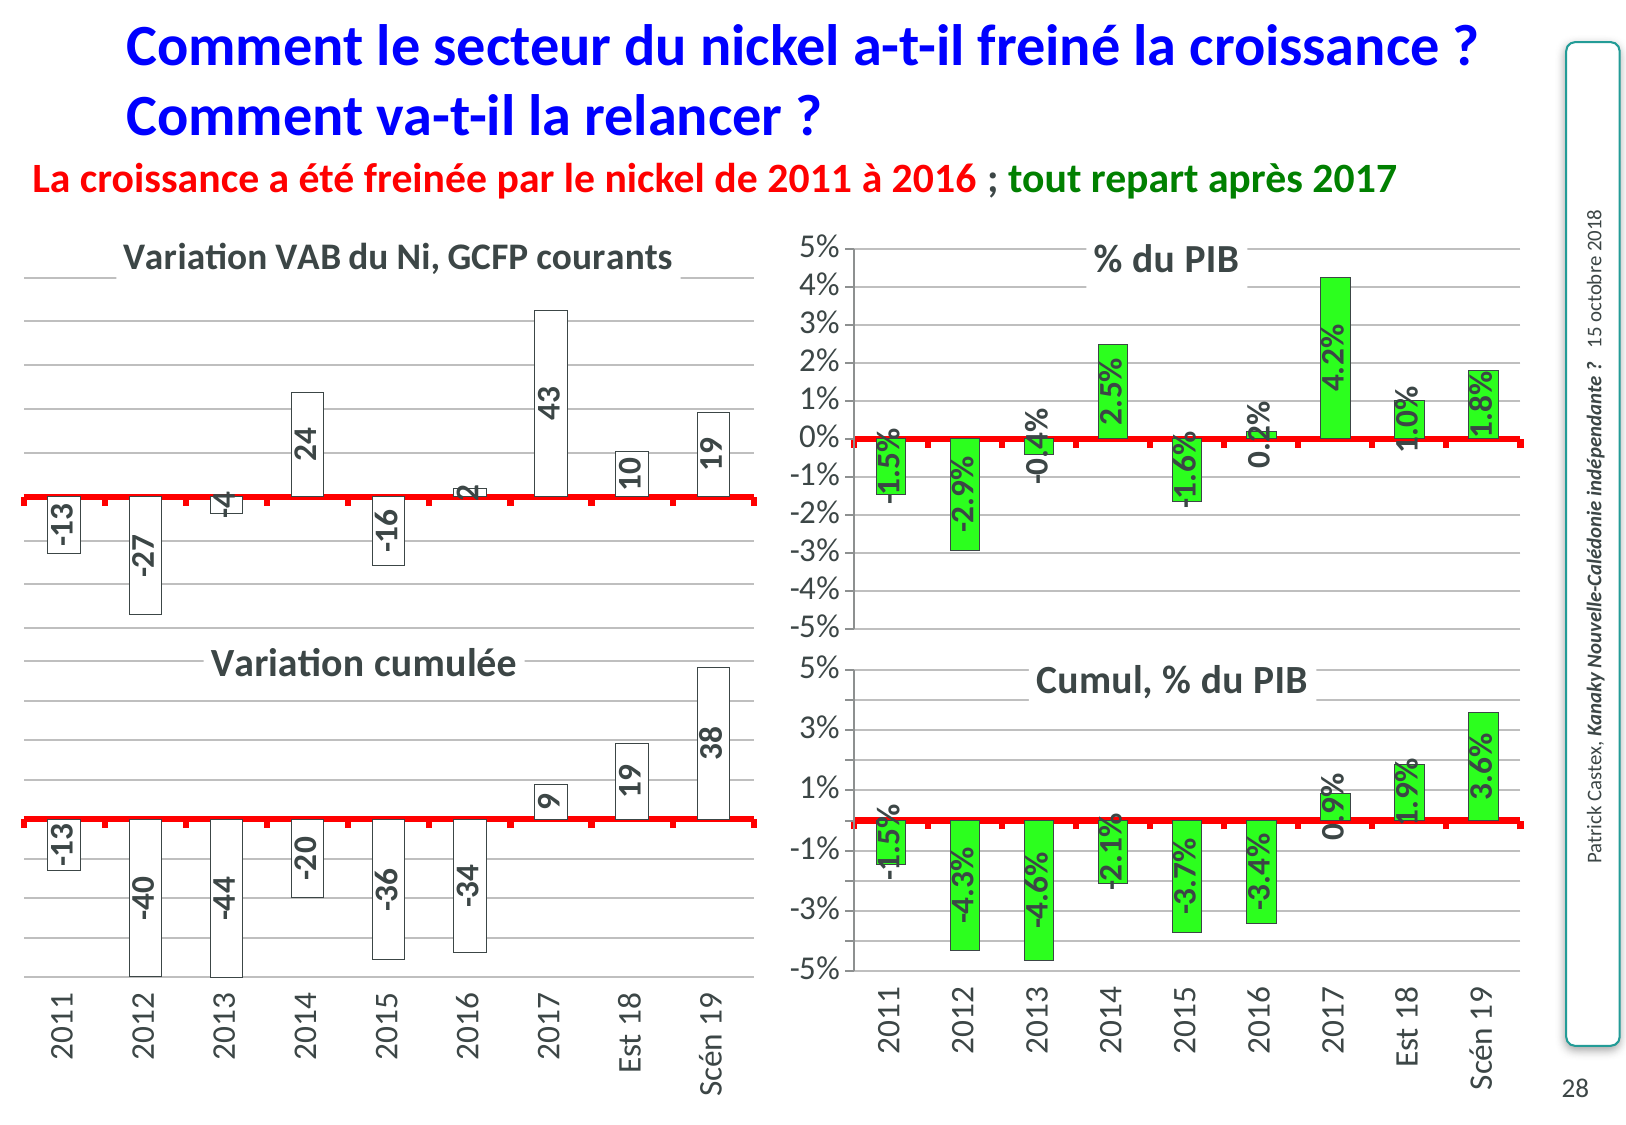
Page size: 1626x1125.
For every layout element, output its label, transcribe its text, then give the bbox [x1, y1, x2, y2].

chart [19, 228, 768, 1102]
title Comment le secteur du nickel a-t-il freiné la croissance ? Comment va-t-il la relancer ? [111, 0, 1568, 141]
chart [789, 228, 1535, 1102]
list La croissance a été freinée par le nickel de 2011 à 2016 ; tout repart après 2017 [17, 143, 1534, 212]
